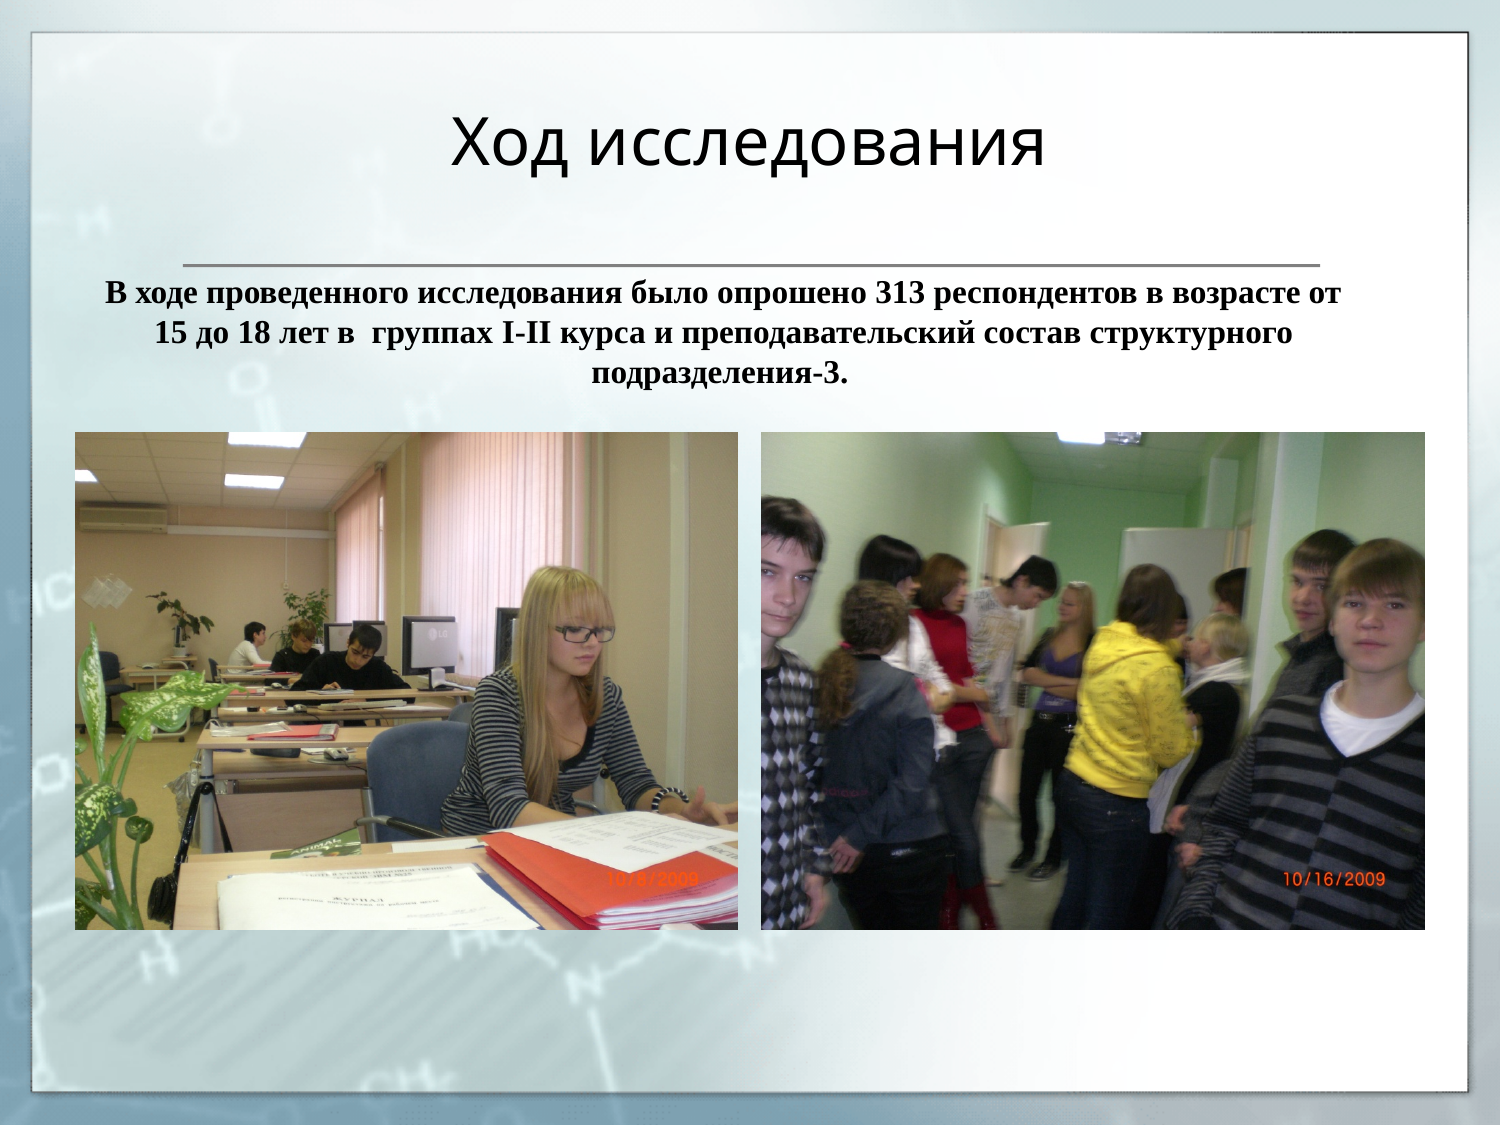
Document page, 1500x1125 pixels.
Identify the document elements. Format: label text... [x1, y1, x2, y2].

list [761, 431, 1426, 930]
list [74, 432, 738, 930]
list В ходе проведенного исследования было опрошено 313 респондентов в возрасте от 15 до 18 лет в группах I-II курса и преподавательский состав структурного подразделения-3. [81, 292, 1367, 399]
title Ход исследования [74, 44, 1426, 233]
picture [0, 0, 1500, 1125]
